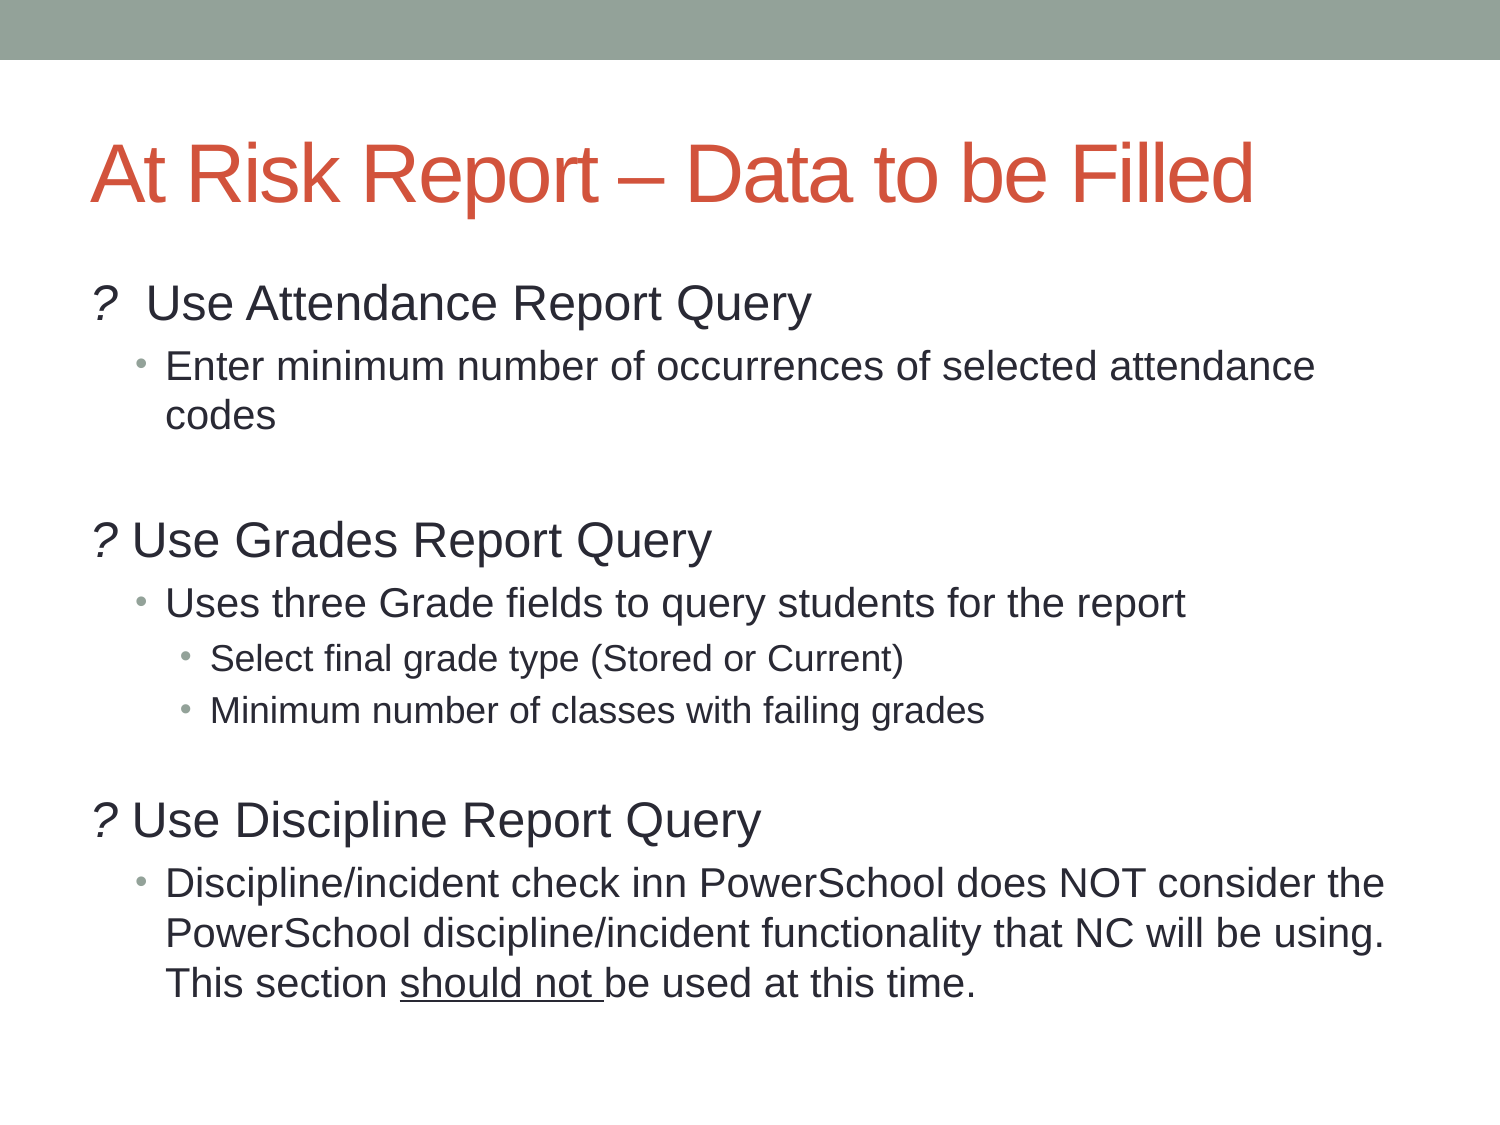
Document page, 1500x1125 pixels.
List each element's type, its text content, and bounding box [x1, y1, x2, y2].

list ? Use Attendance Report Query Enter minimum number of occurrences of selected attendance codes ? Use Grades Report Query Uses three Grade fields to query students for the report Select final grade type (Stored or Current) Minimum number of classes with failing grades ? Use Discipline Report Query Discipline/incident check inn PowerSchool does NOT consider the PowerSchool discipline/incident functionality that NC will be using. This section should not be used at this time. [75, 262, 1425, 1063]
title At Risk Report – Data to be Filled [75, 87, 1425, 250]
